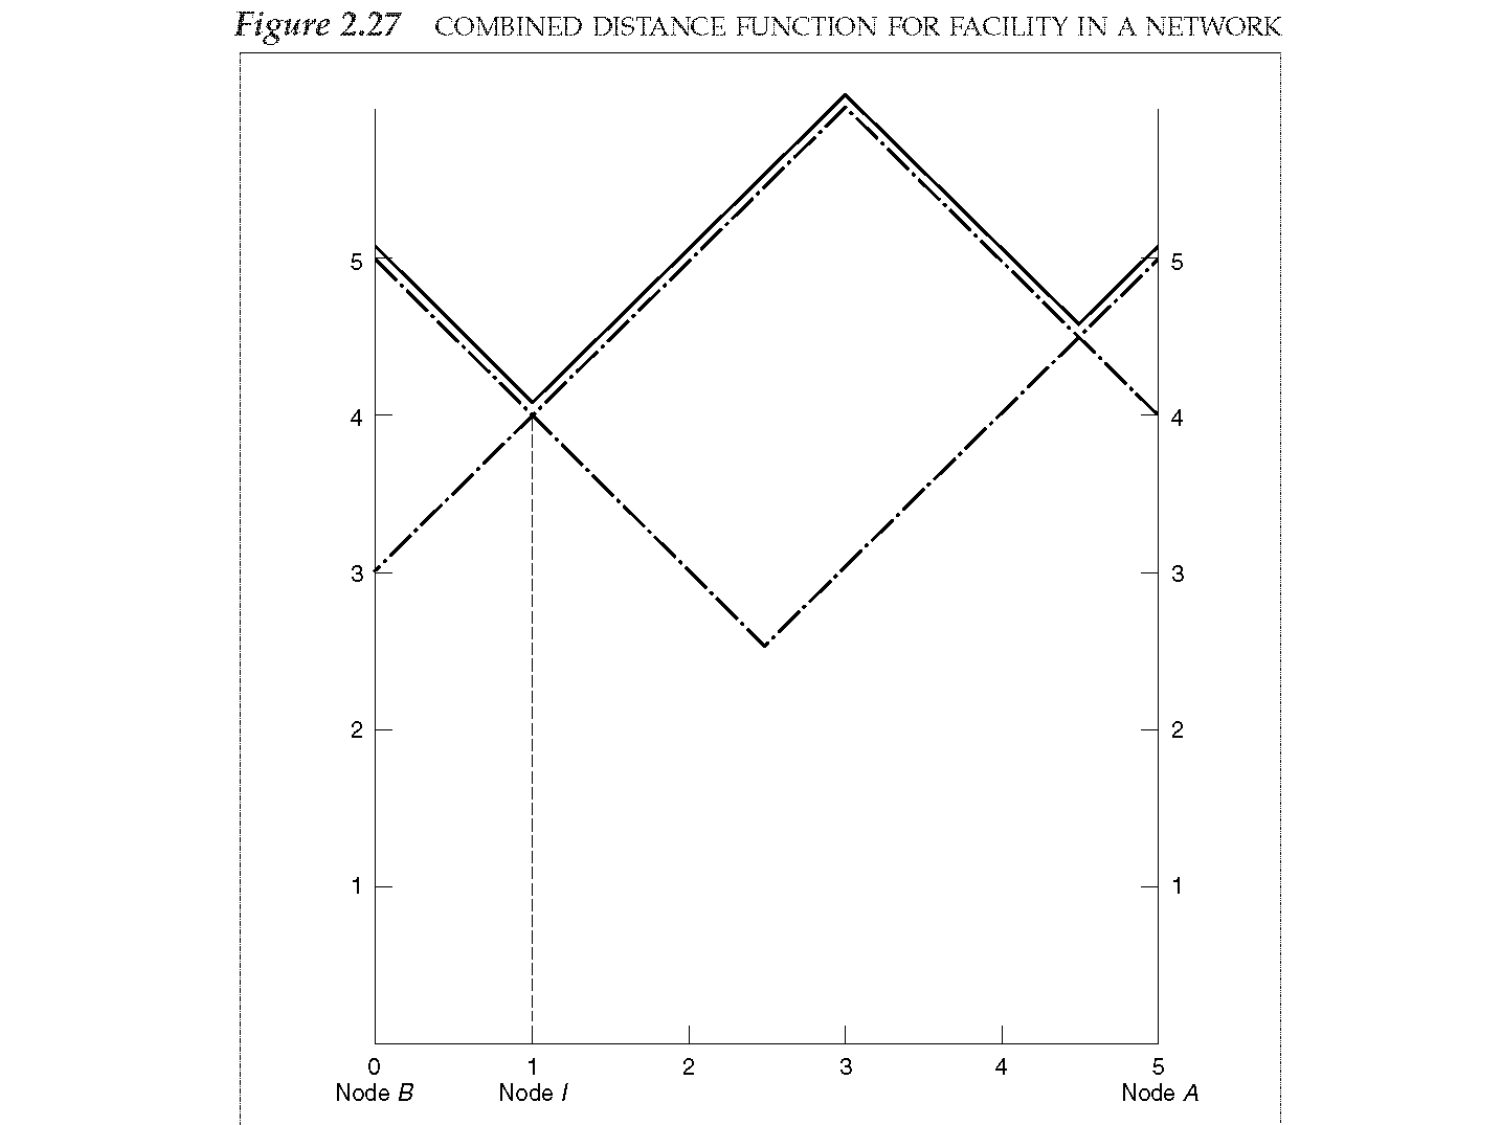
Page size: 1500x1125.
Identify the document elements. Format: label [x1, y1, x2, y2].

picture [225, 0, 1299, 1125]
